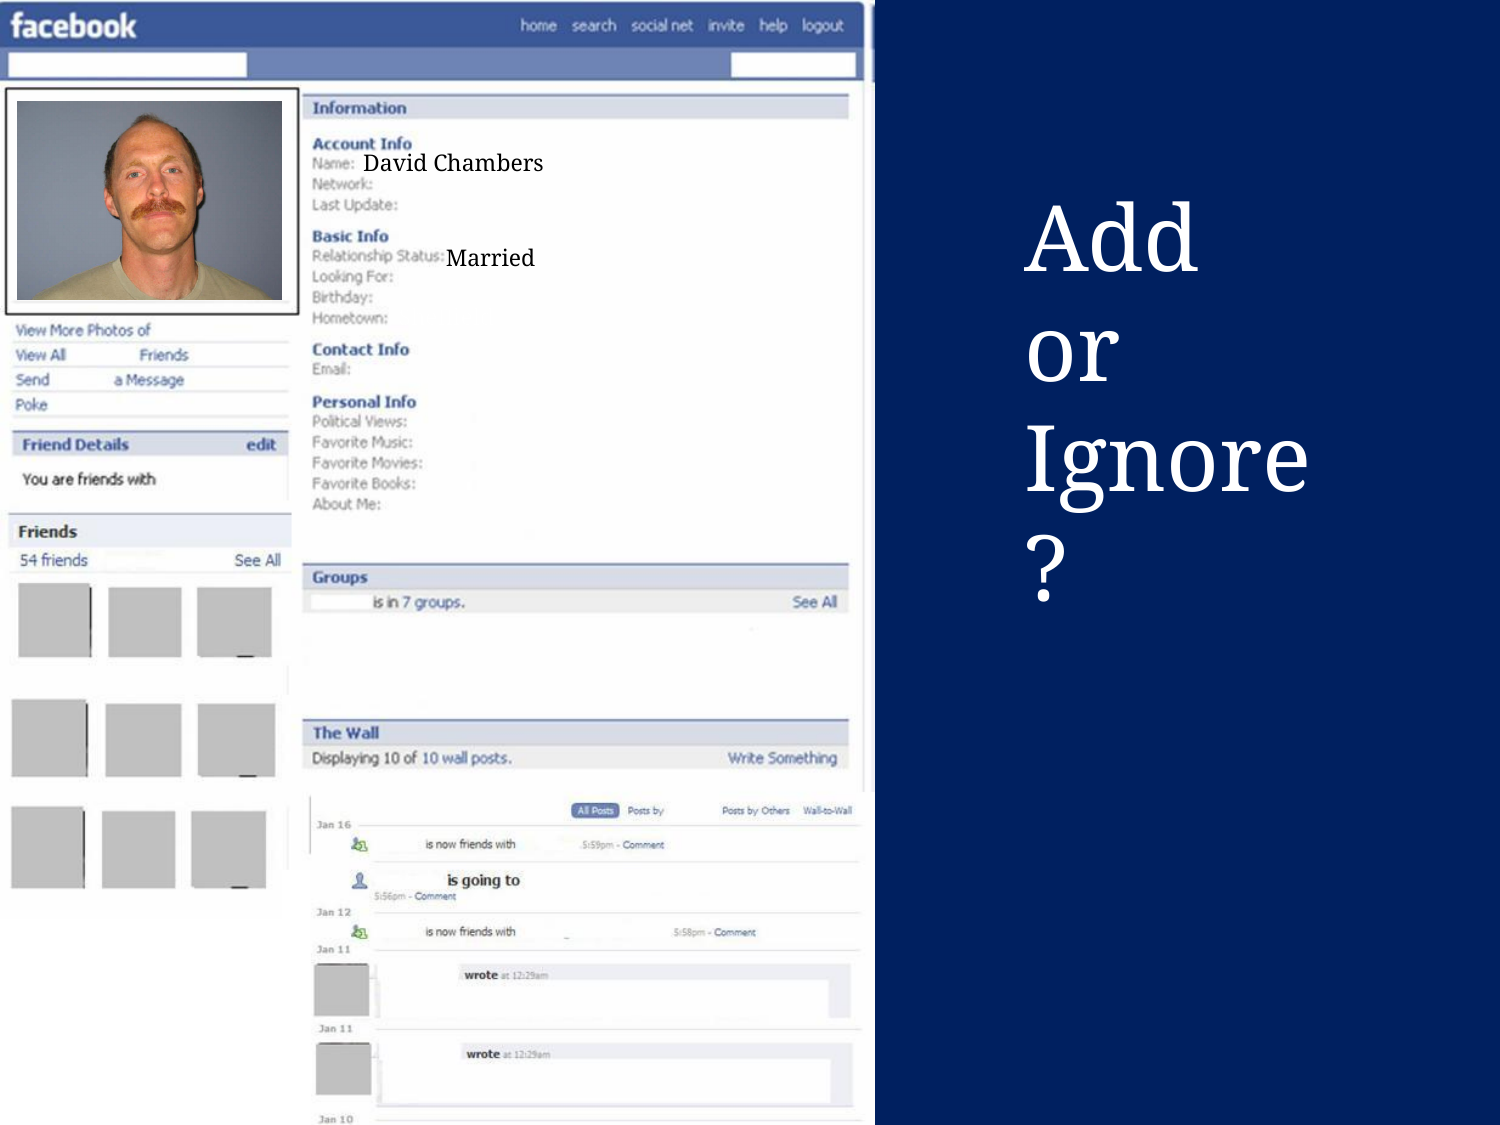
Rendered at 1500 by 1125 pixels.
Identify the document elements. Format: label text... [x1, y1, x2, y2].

picture [0, 0, 875, 1125]
text_box Add or Ignore? [1009, 172, 1329, 628]
